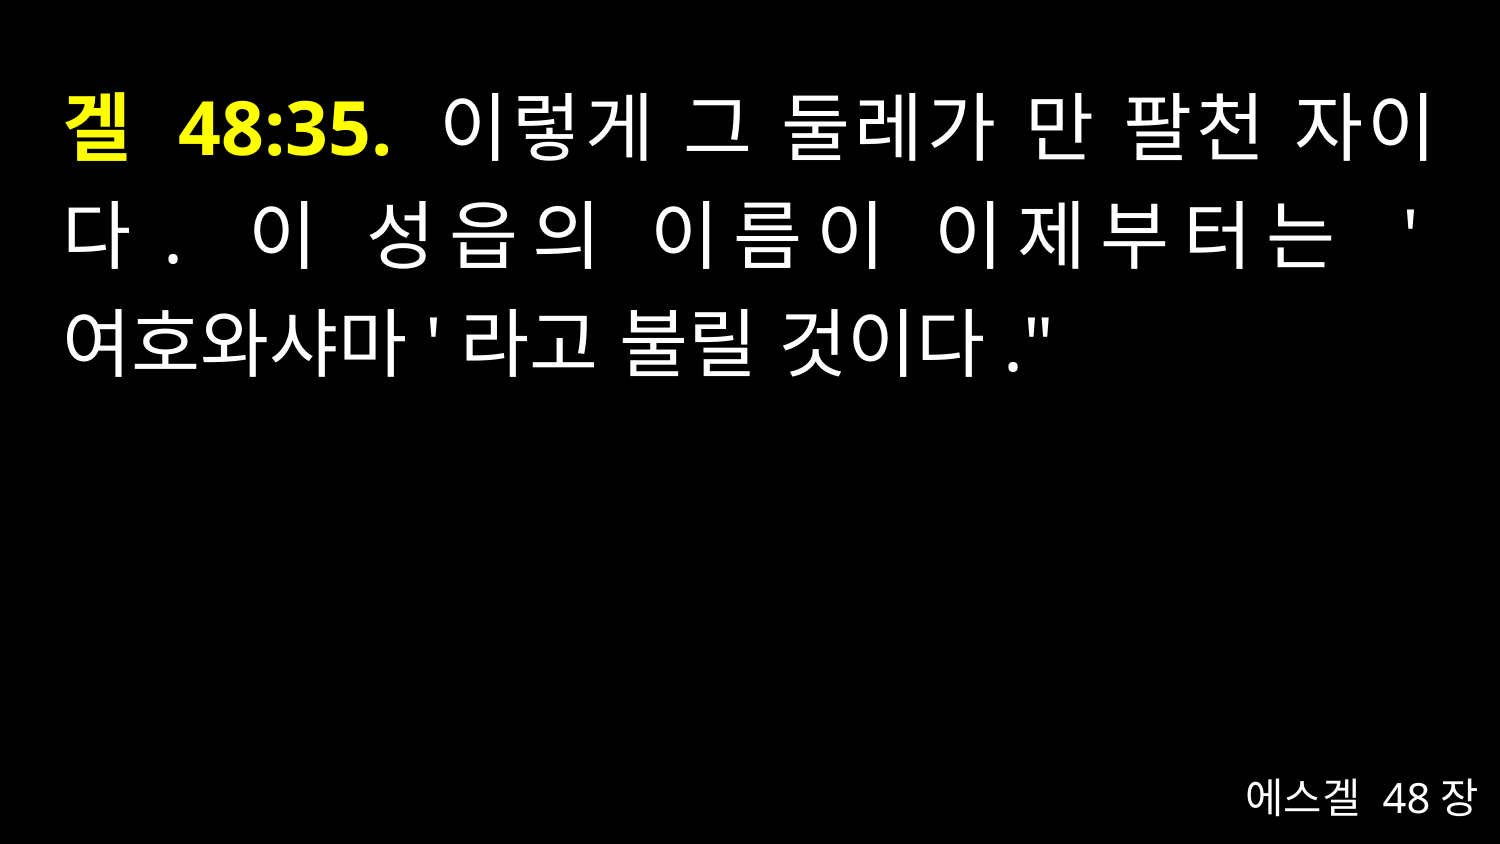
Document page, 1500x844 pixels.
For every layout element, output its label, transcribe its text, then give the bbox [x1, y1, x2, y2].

subtitle 에스겔 48장 [916, 770, 1500, 844]
title 겔 48:35. 이렇게 그 둘레가 만 팔천 자이다. 이 성읍의 이름이 이제부터는 '여호와샤마'라고 불릴 것이다." [0, 0, 1500, 844]
